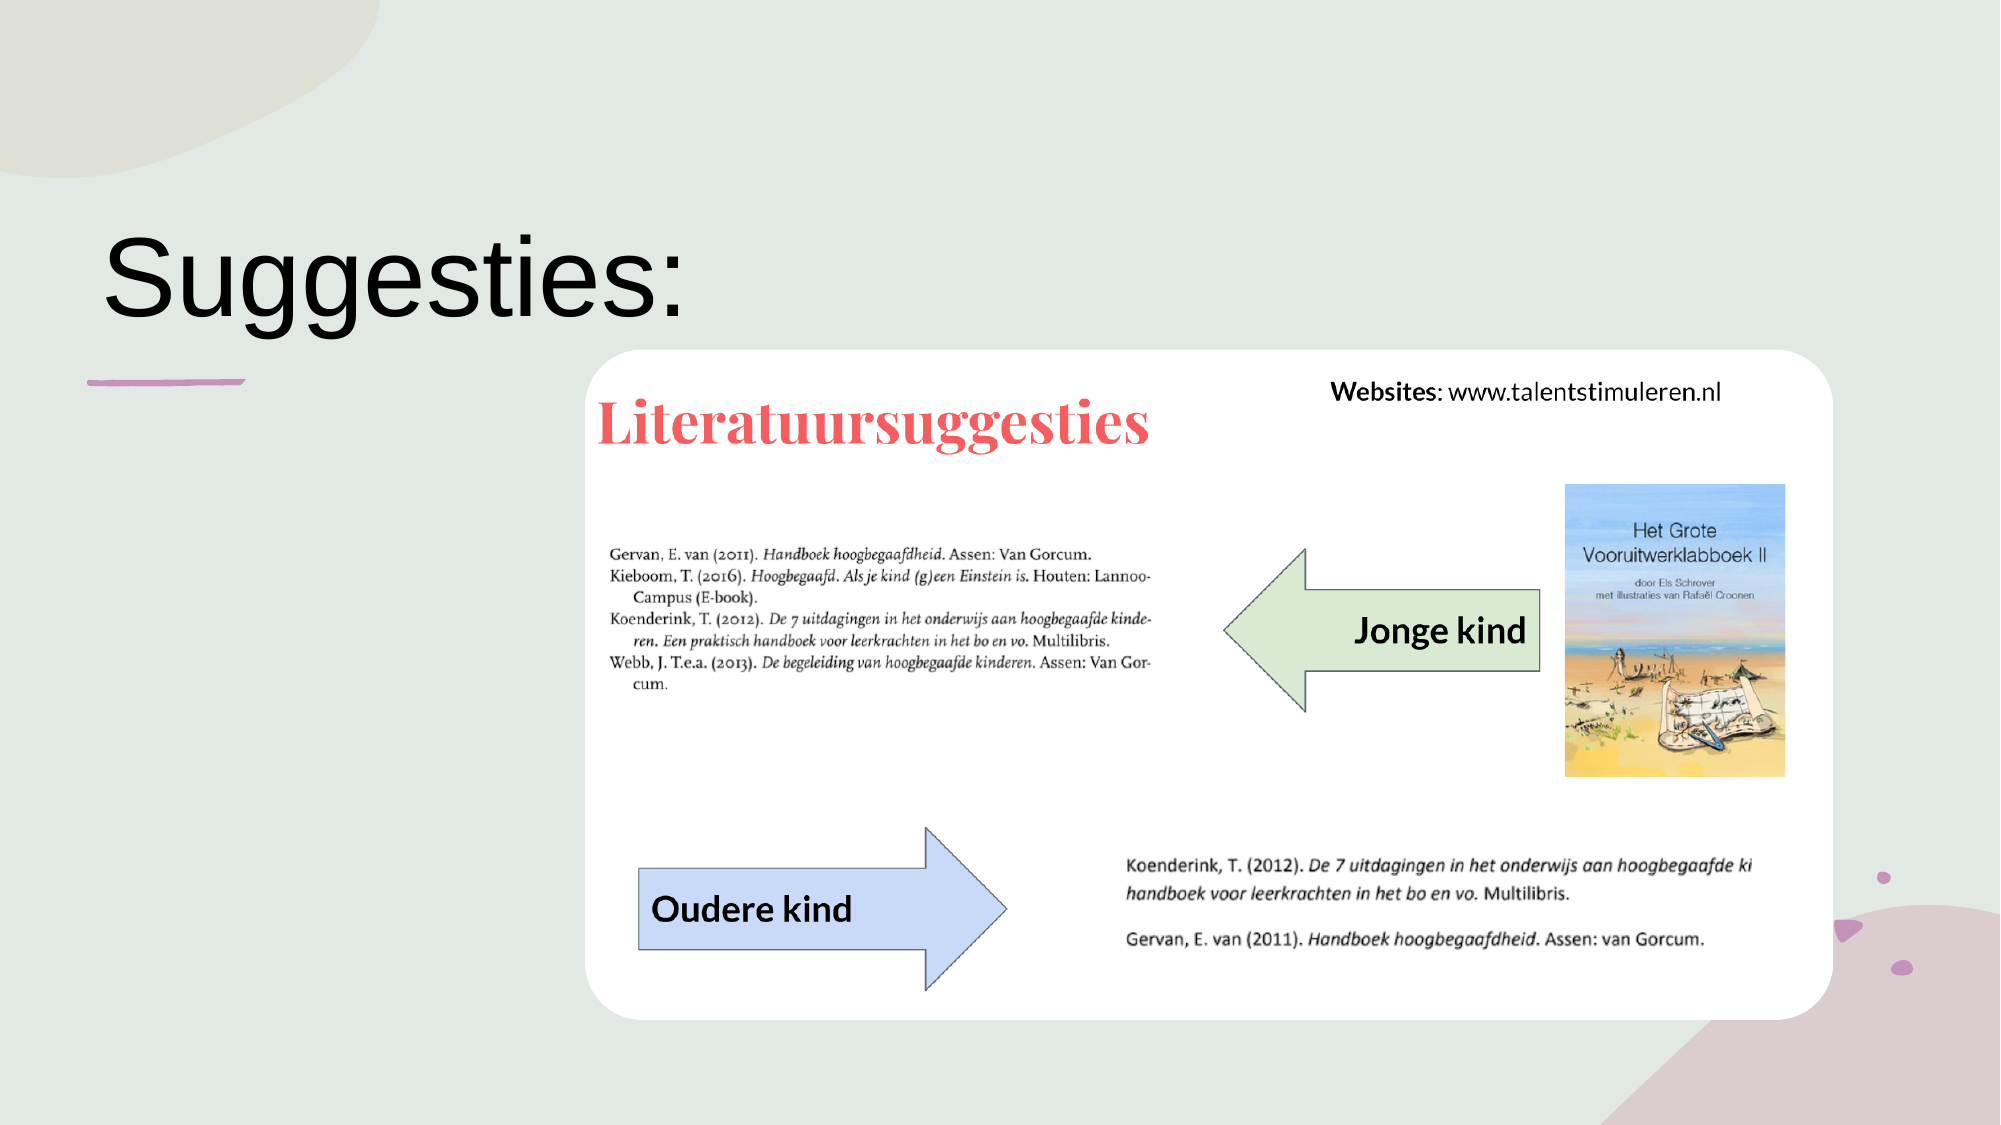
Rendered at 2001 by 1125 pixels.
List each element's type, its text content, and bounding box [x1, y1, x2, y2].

title Suggesties: [86, 129, 1740, 347]
picture [584, 349, 1834, 1021]
